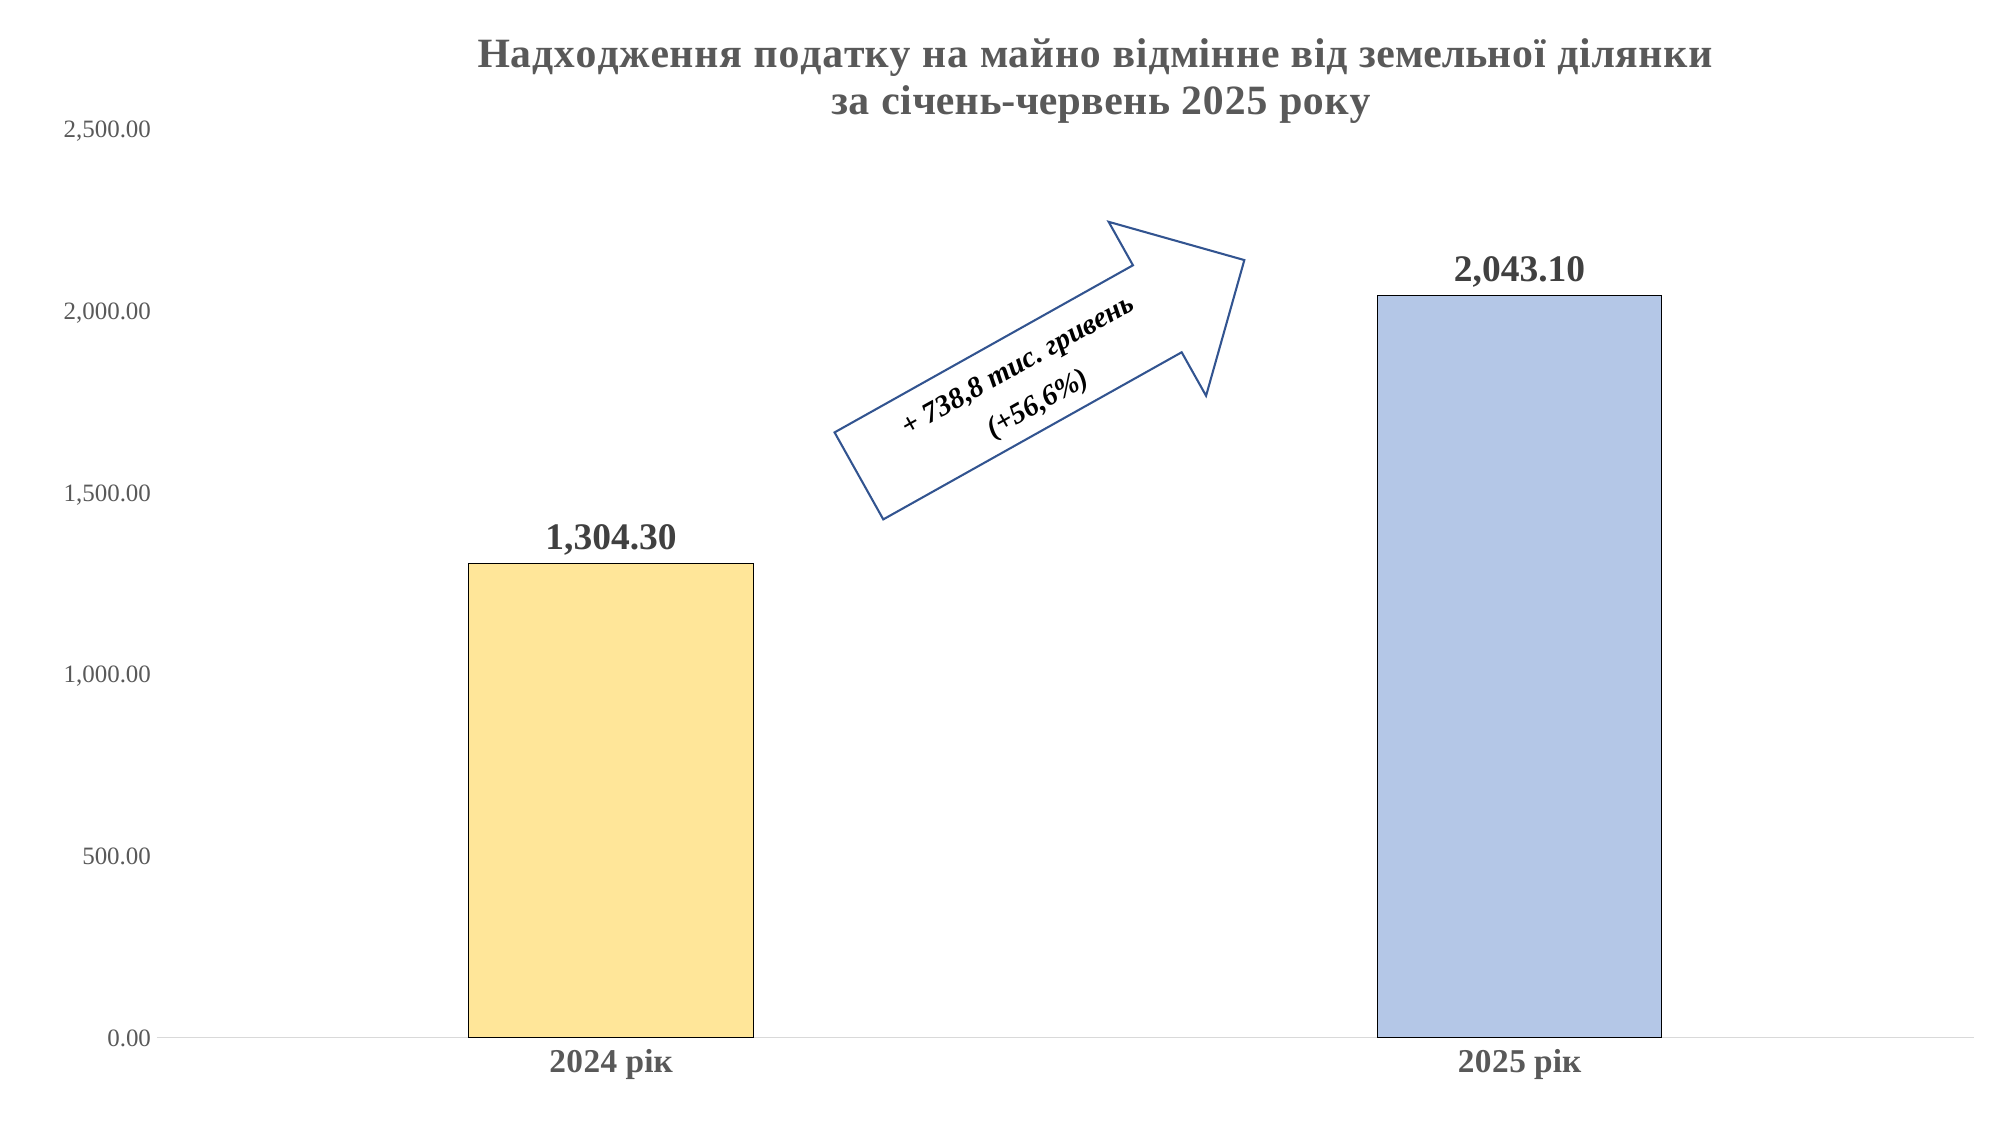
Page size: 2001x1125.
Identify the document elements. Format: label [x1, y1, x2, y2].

chart [13, 10, 1989, 1101]
